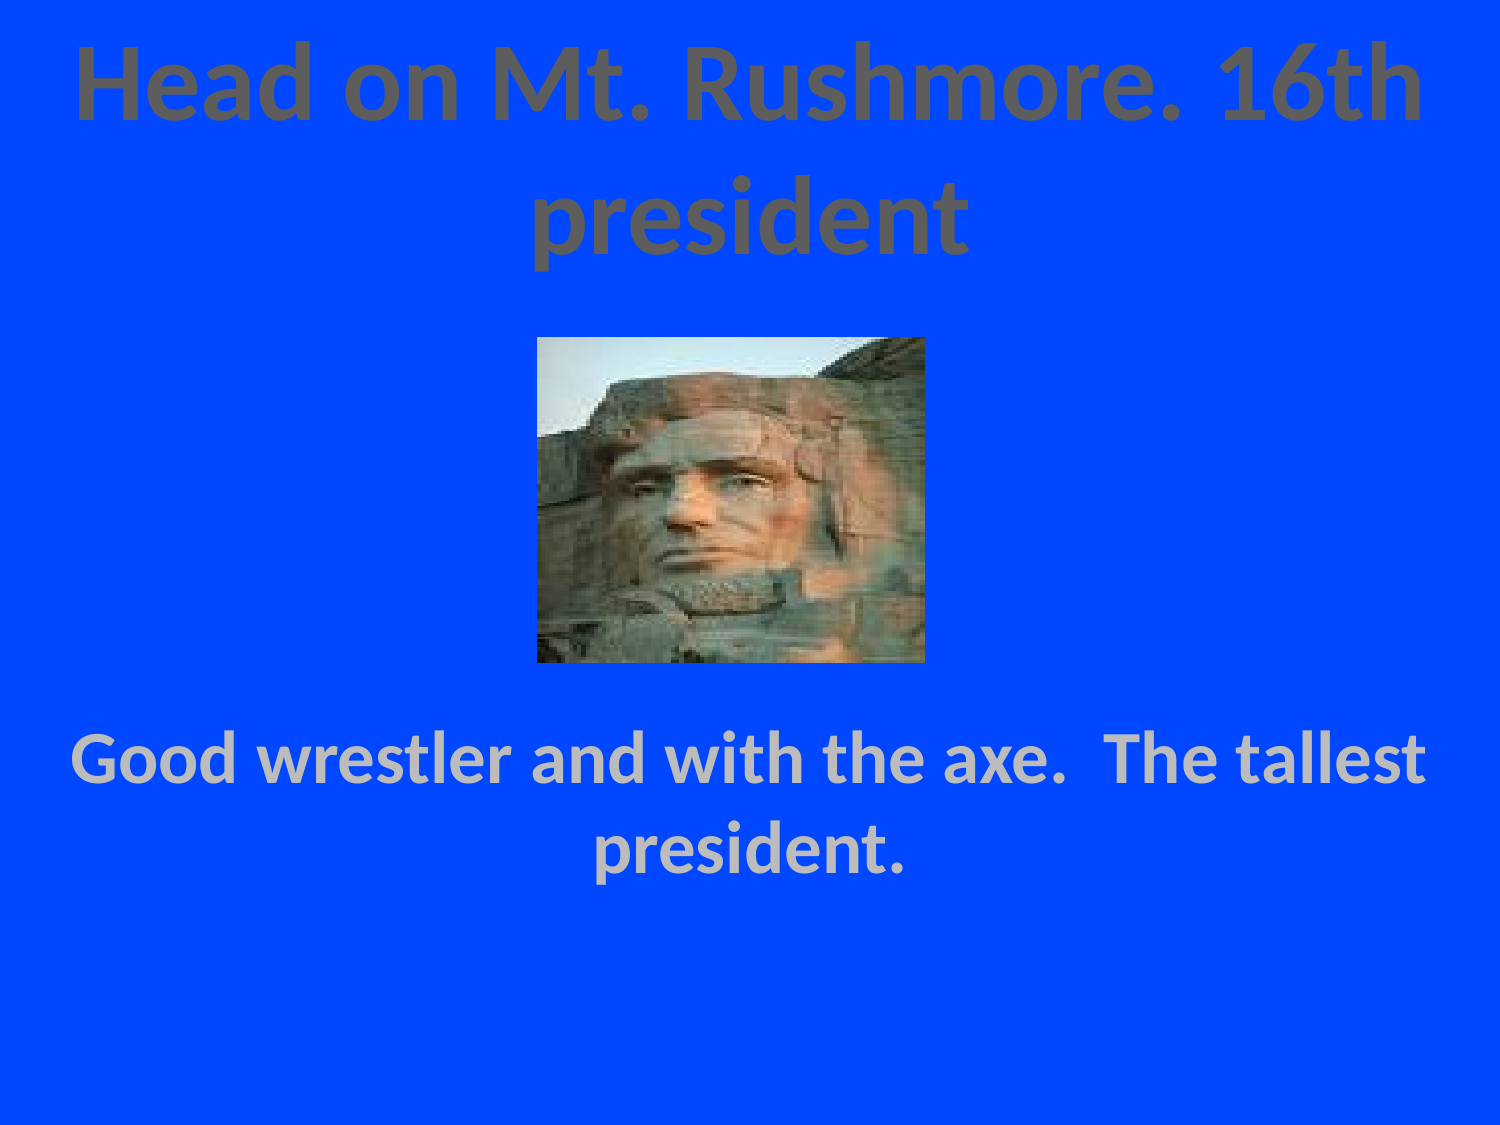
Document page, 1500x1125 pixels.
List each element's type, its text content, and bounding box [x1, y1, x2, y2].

text_box Good wrestler and with the axe. The tallest president. [0, 700, 1500, 896]
picture [537, 337, 926, 663]
text_box Head on Mt. Rushmore. 16th president [0, 0, 1500, 285]
